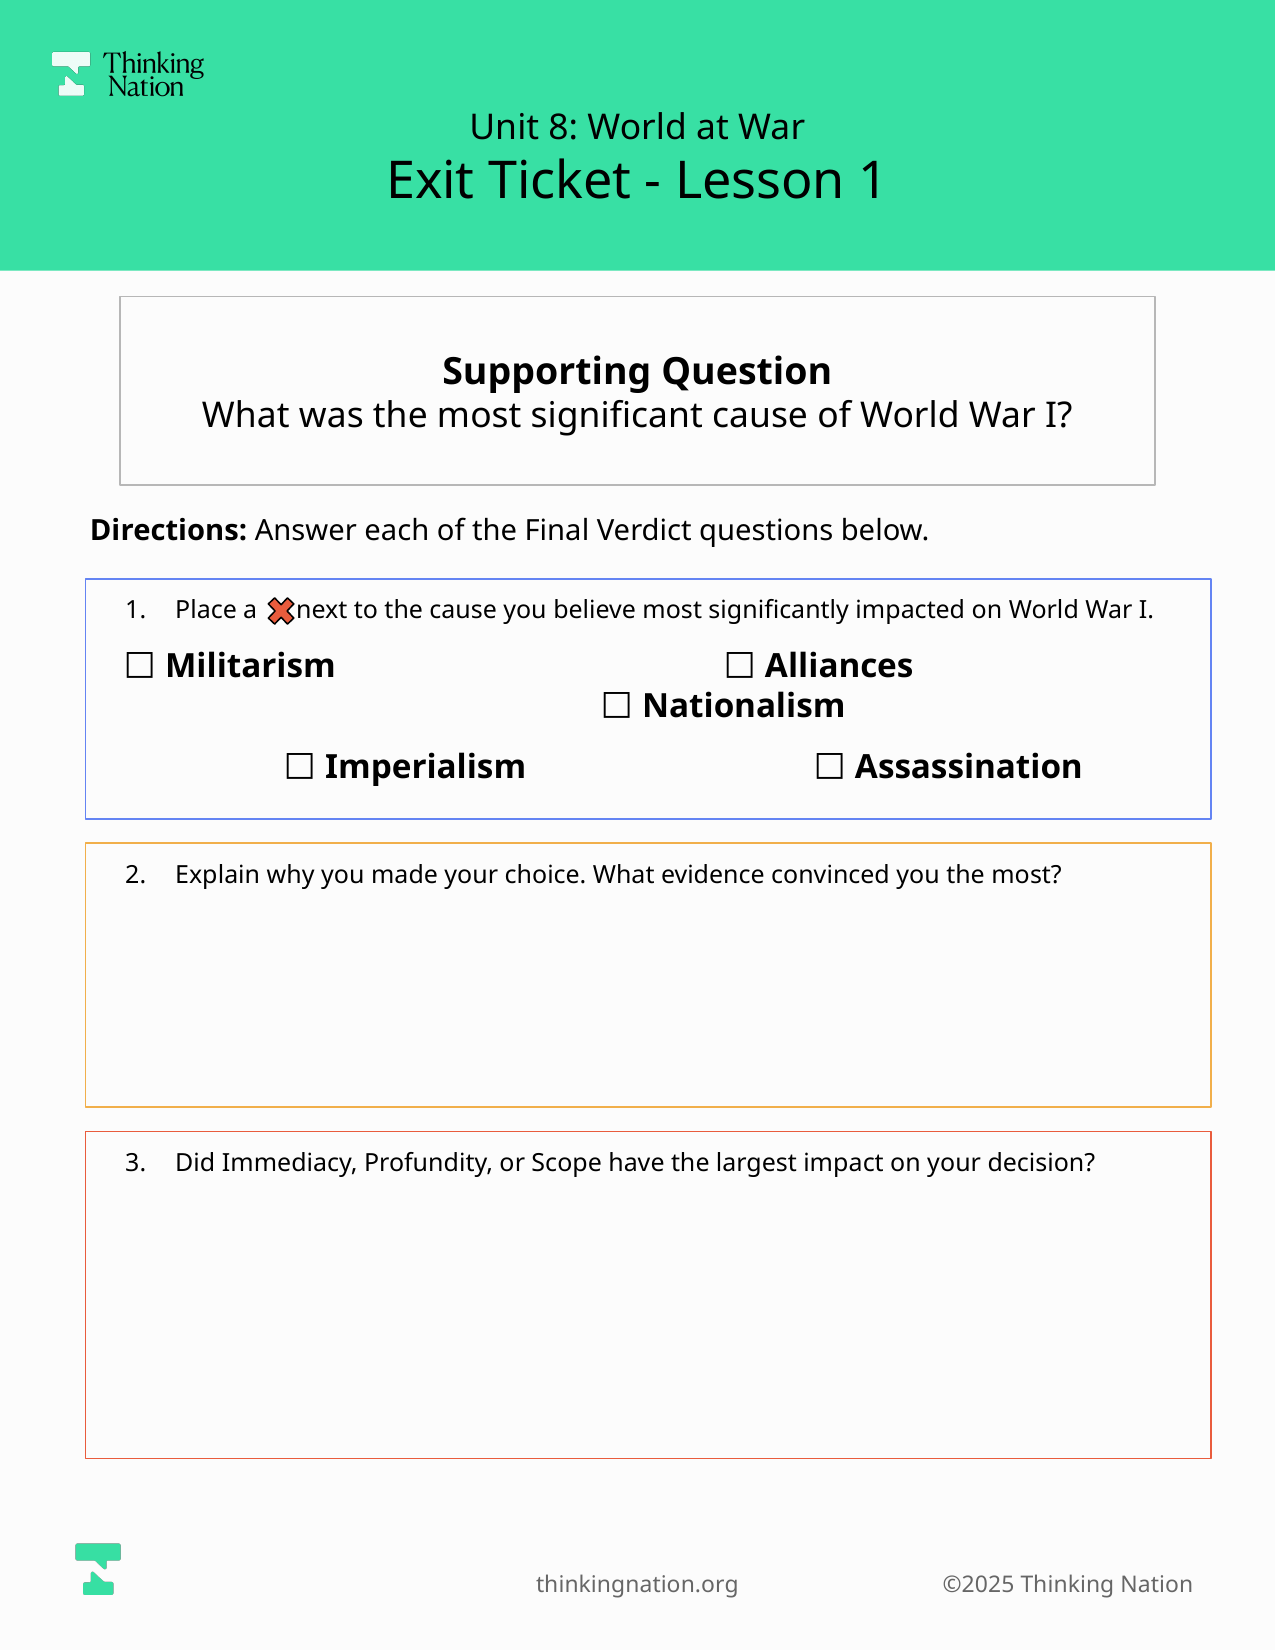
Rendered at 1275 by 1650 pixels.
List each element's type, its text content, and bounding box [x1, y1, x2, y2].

text_box Unit 8: World at War Exit Ticket - Lesson 1 [0, 0, 1275, 271]
text_box Did Immediacy, Profundity, or Scope have the largest impact on your decision? [85, 1131, 1211, 1459]
text_box Explain why you made your choice. What evidence convinced you the most? [85, 843, 1211, 1108]
text_box [268, 597, 294, 625]
picture [35, 37, 210, 110]
picture [62, 1533, 134, 1605]
text_box Directions: Answer each of the Final Verdict questions below. [74, 496, 1201, 562]
text_box thinkingnation.org [486, 1553, 789, 1605]
text_box ©2025 Thinking Nation [907, 1553, 1210, 1605]
text_box Supporting Question What was the most significant cause of World War I? [119, 296, 1156, 485]
text_box Place a next to the cause you believe most significantly impacted on World War I. ⬜ Militarism ⬜ Alliances ⬜ Nationalism ⬜ Imperialism ⬜ Assassination [85, 578, 1211, 820]
